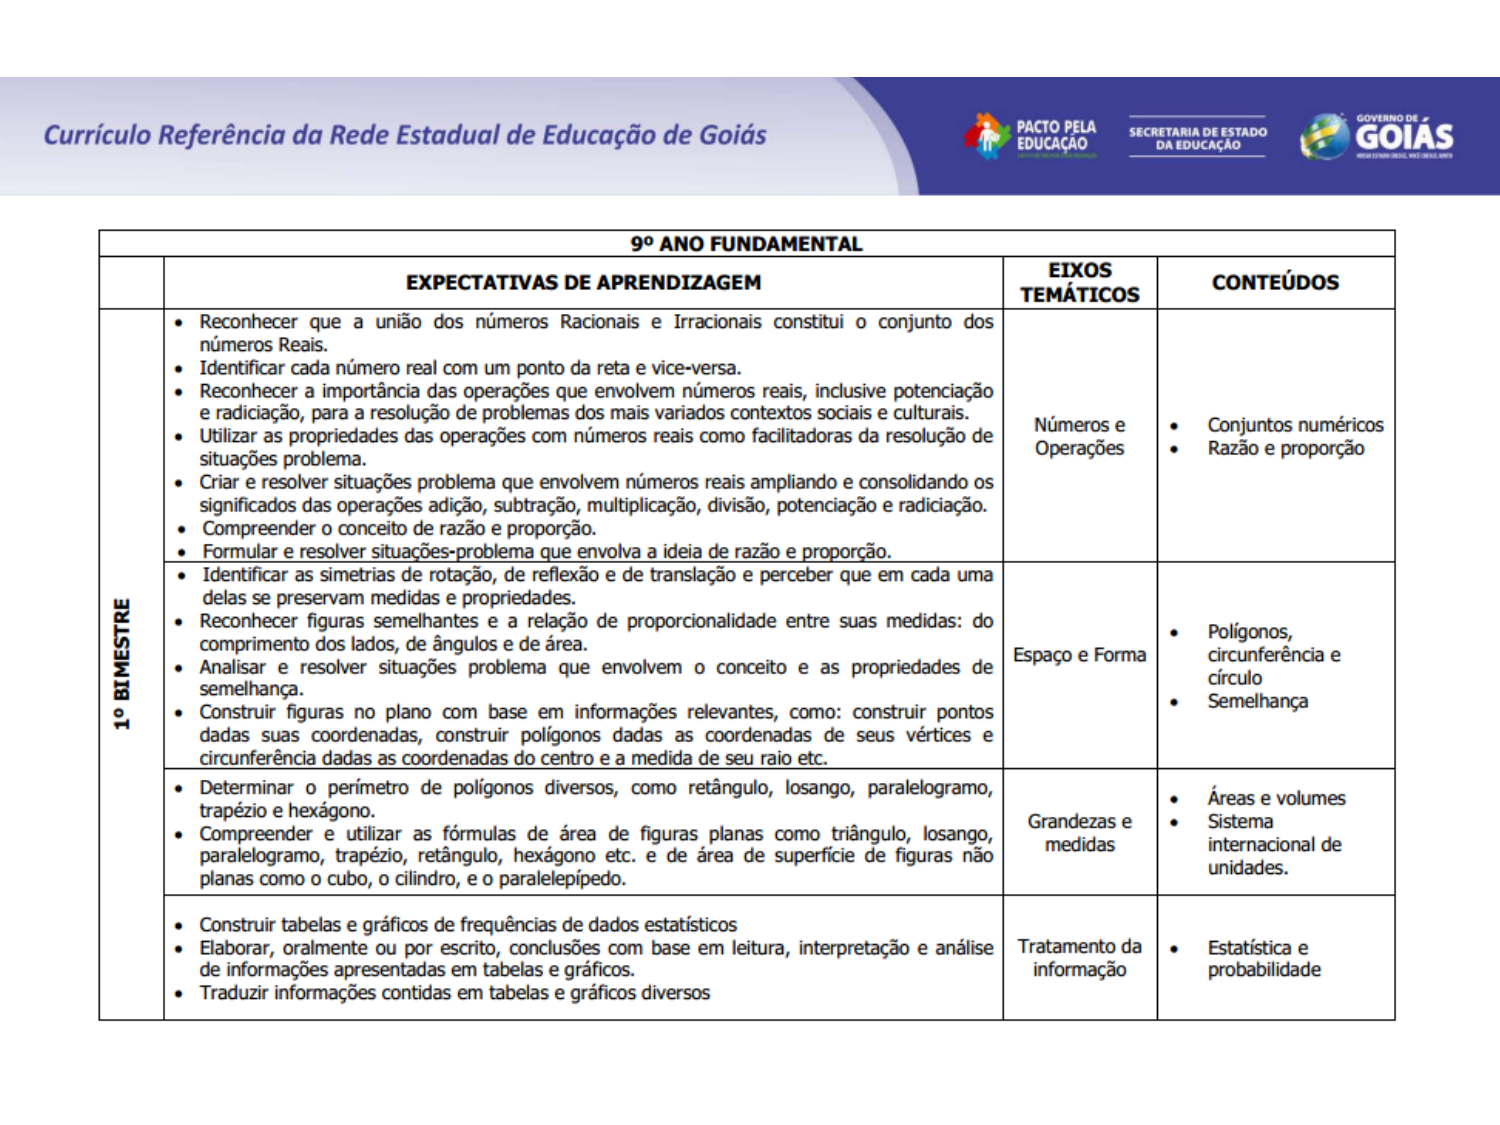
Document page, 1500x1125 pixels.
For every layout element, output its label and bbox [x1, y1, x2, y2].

picture [0, 77, 1500, 1036]
